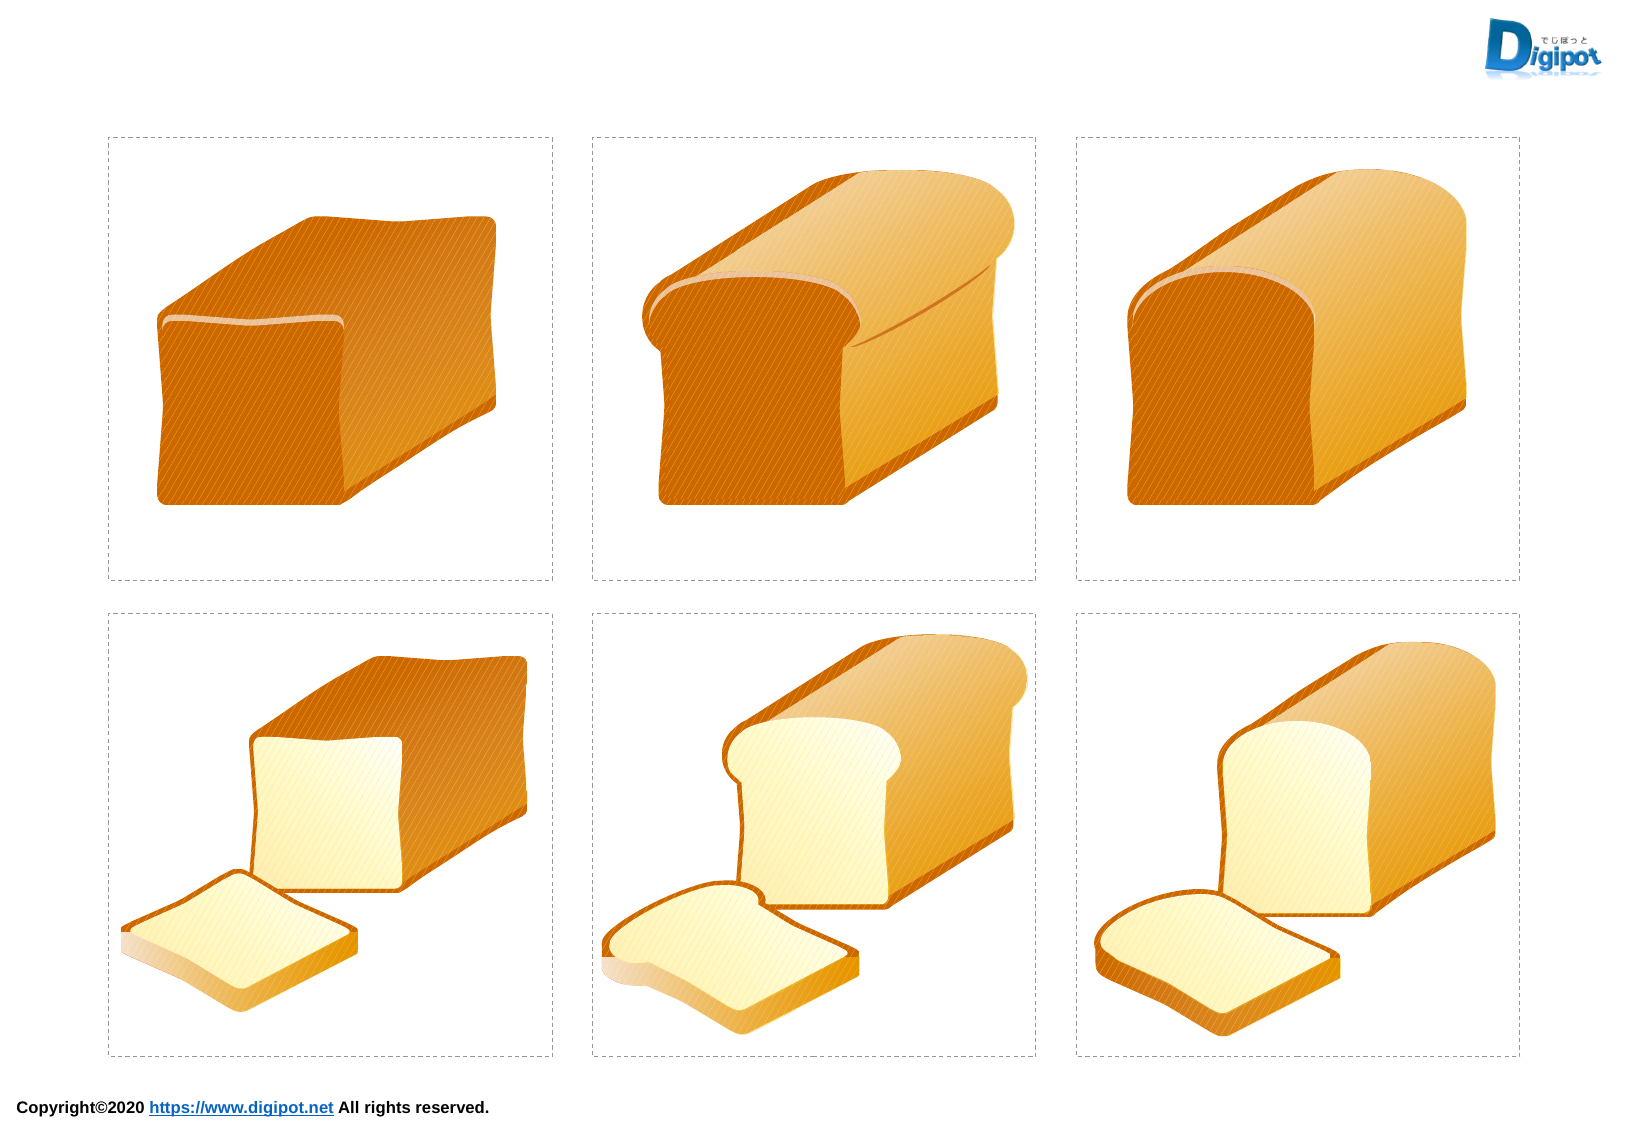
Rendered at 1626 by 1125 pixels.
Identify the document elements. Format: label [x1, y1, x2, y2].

text_box [601, 634, 1028, 1035]
text_box [120, 656, 528, 1012]
text_box [1127, 169, 1467, 506]
text_box [157, 216, 497, 506]
text_box [641, 169, 1015, 506]
text_box [1093, 641, 1496, 1037]
picture [1485, 18, 1602, 82]
